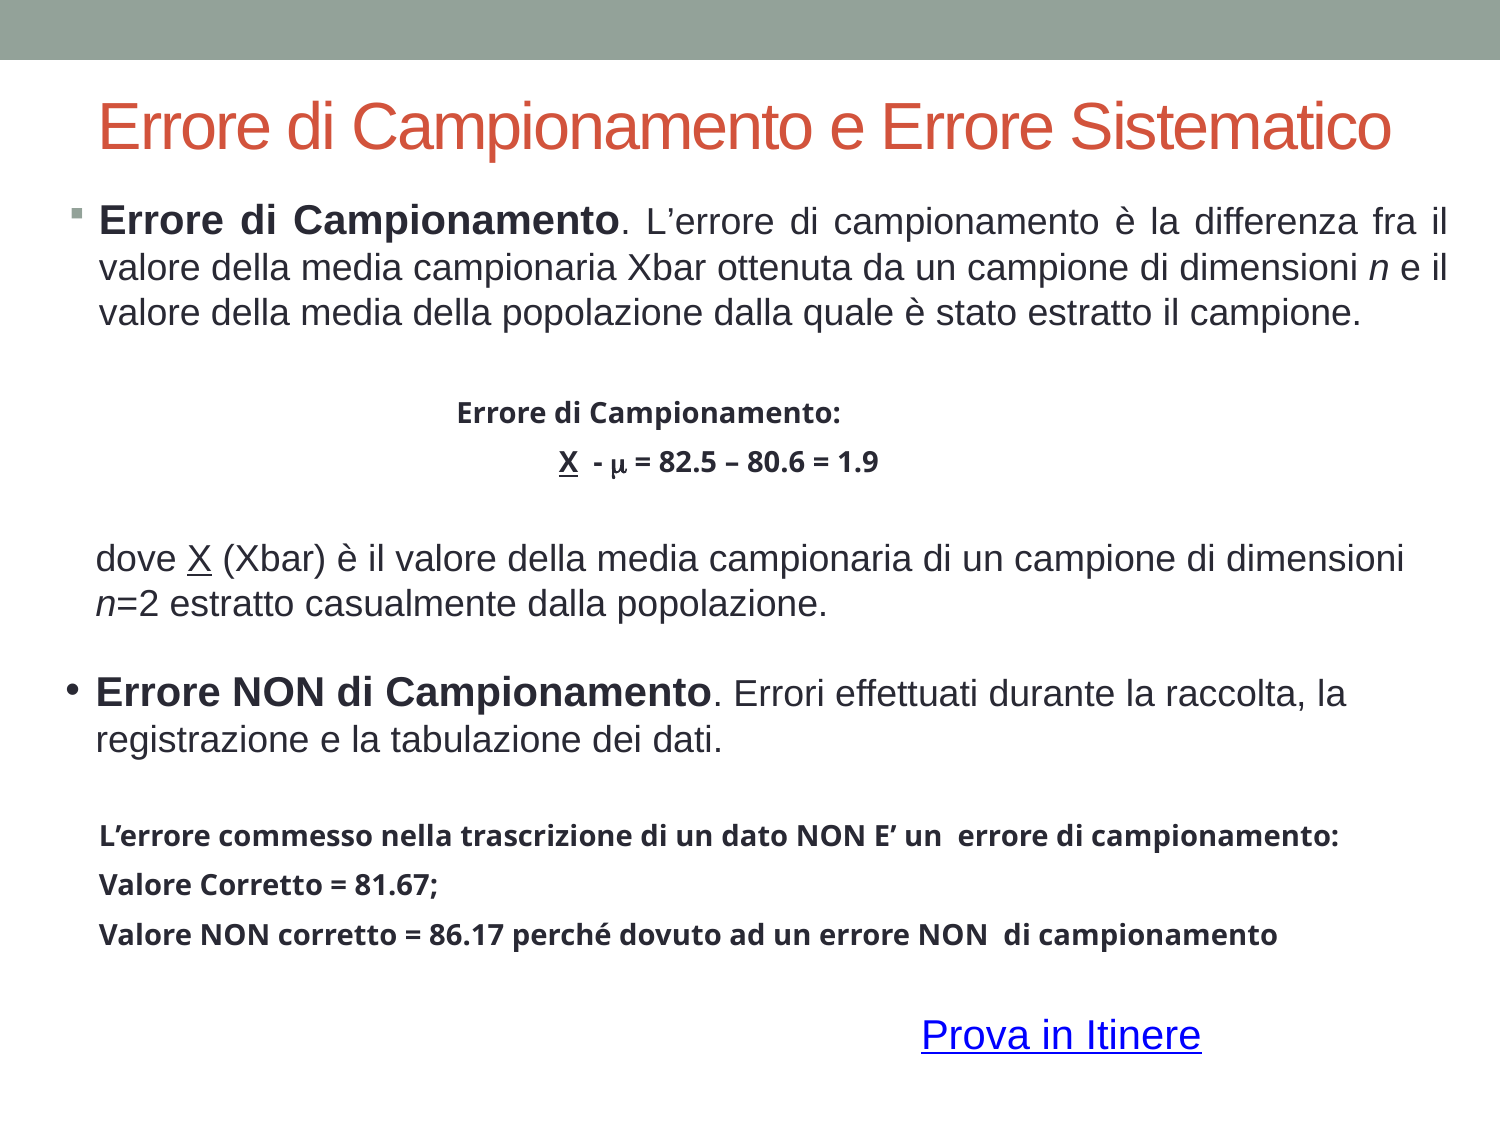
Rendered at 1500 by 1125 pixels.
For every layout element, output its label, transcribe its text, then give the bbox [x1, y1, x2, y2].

list Errore di Campionamento. L’errore di campionamento è la differenza fra il valore della media campionaria Xbar ottenuta da un campione di dimensioni n e il valore della media della popolazione dalla quale è stato estratto il campione. [54, 185, 1464, 330]
text_box Prova in Itinere [858, 1000, 1269, 1066]
title Errore di Campionamento e Errore Sistematico [82, 45, 1461, 185]
text_box L’errore commesso nella trascrizione di un dato NON E’ un errore di campionamento: Valore Corretto = 81.67; Valore NON corretto = 86.17 perché dovuto ad un errore NON di campionamento [84, 809, 1412, 981]
text_box dove X (Xbar) è il valore della media campionaria di un campione di dimensioni n=2 estratto casualmente dalla popolazione. Errore NON di Campionamento. Errori effettuati durante la raccolta, la registrazione e la tabulazione dei dati. [50, 526, 1458, 773]
text_box Errore di Campionamento: X - m = 82.5 – 80.6 = 1.9 [394, 386, 1084, 486]
